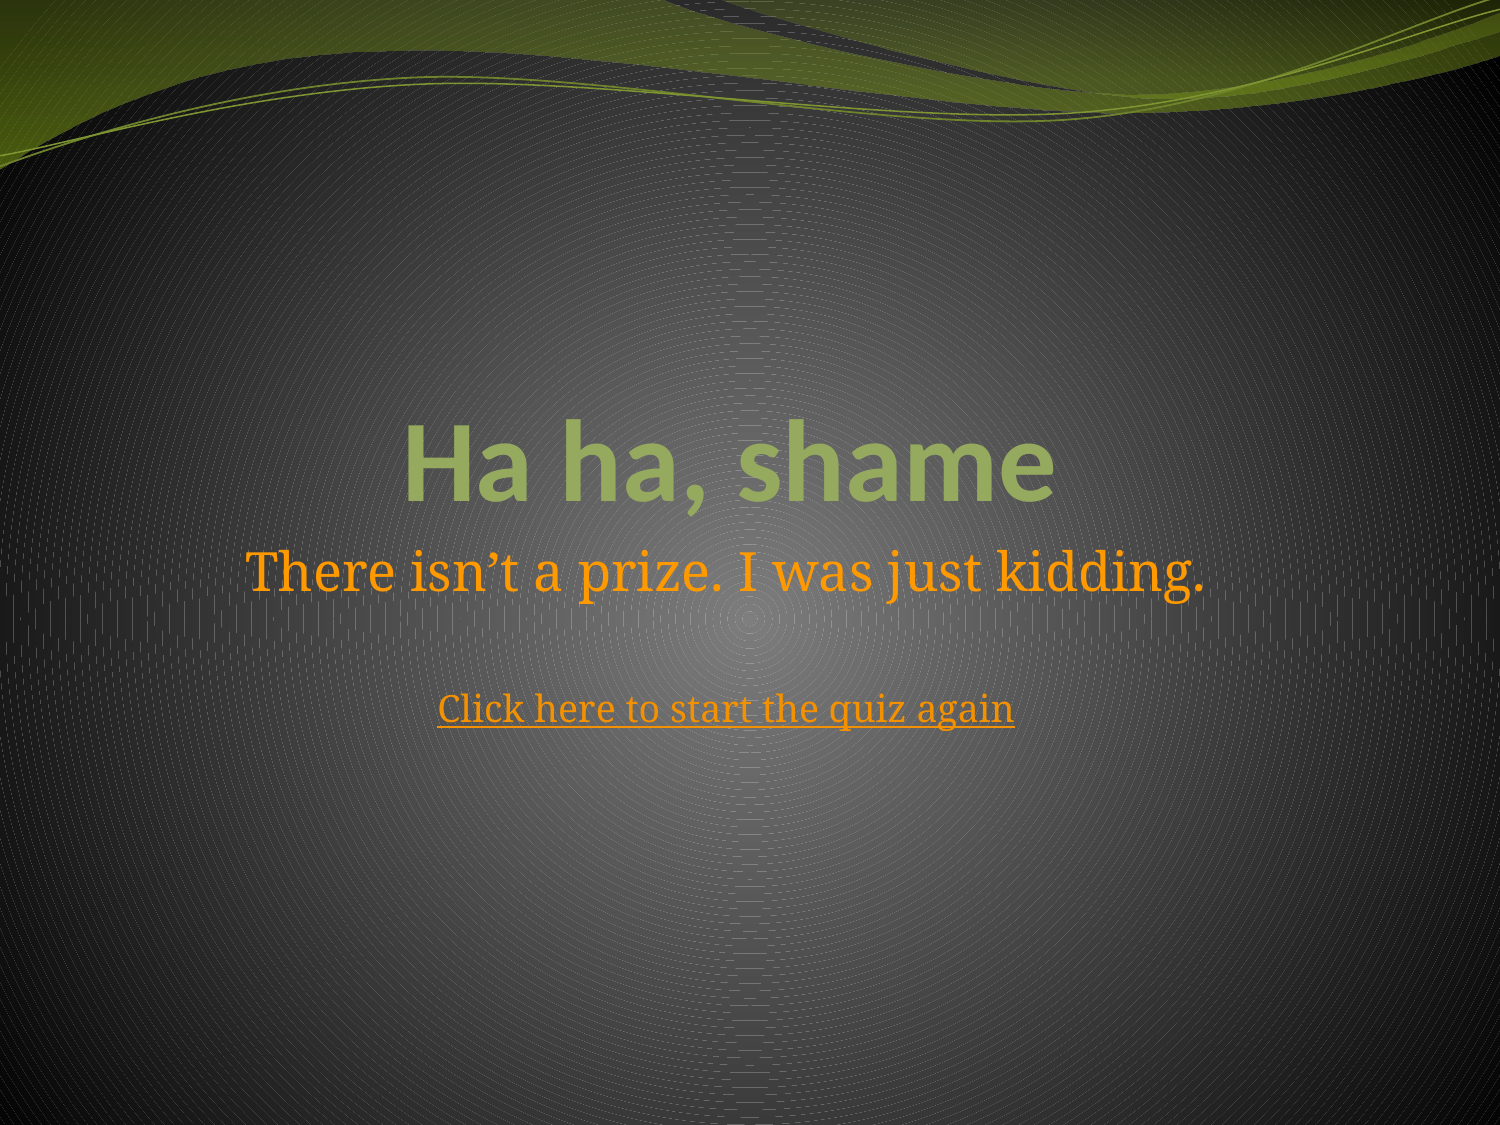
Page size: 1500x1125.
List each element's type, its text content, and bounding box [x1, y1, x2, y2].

subtitle There isn’t a prize. I was just kidding. Click here to start the quiz again [87, 529, 1376, 818]
title Ha ha, shame [87, 224, 1376, 525]
